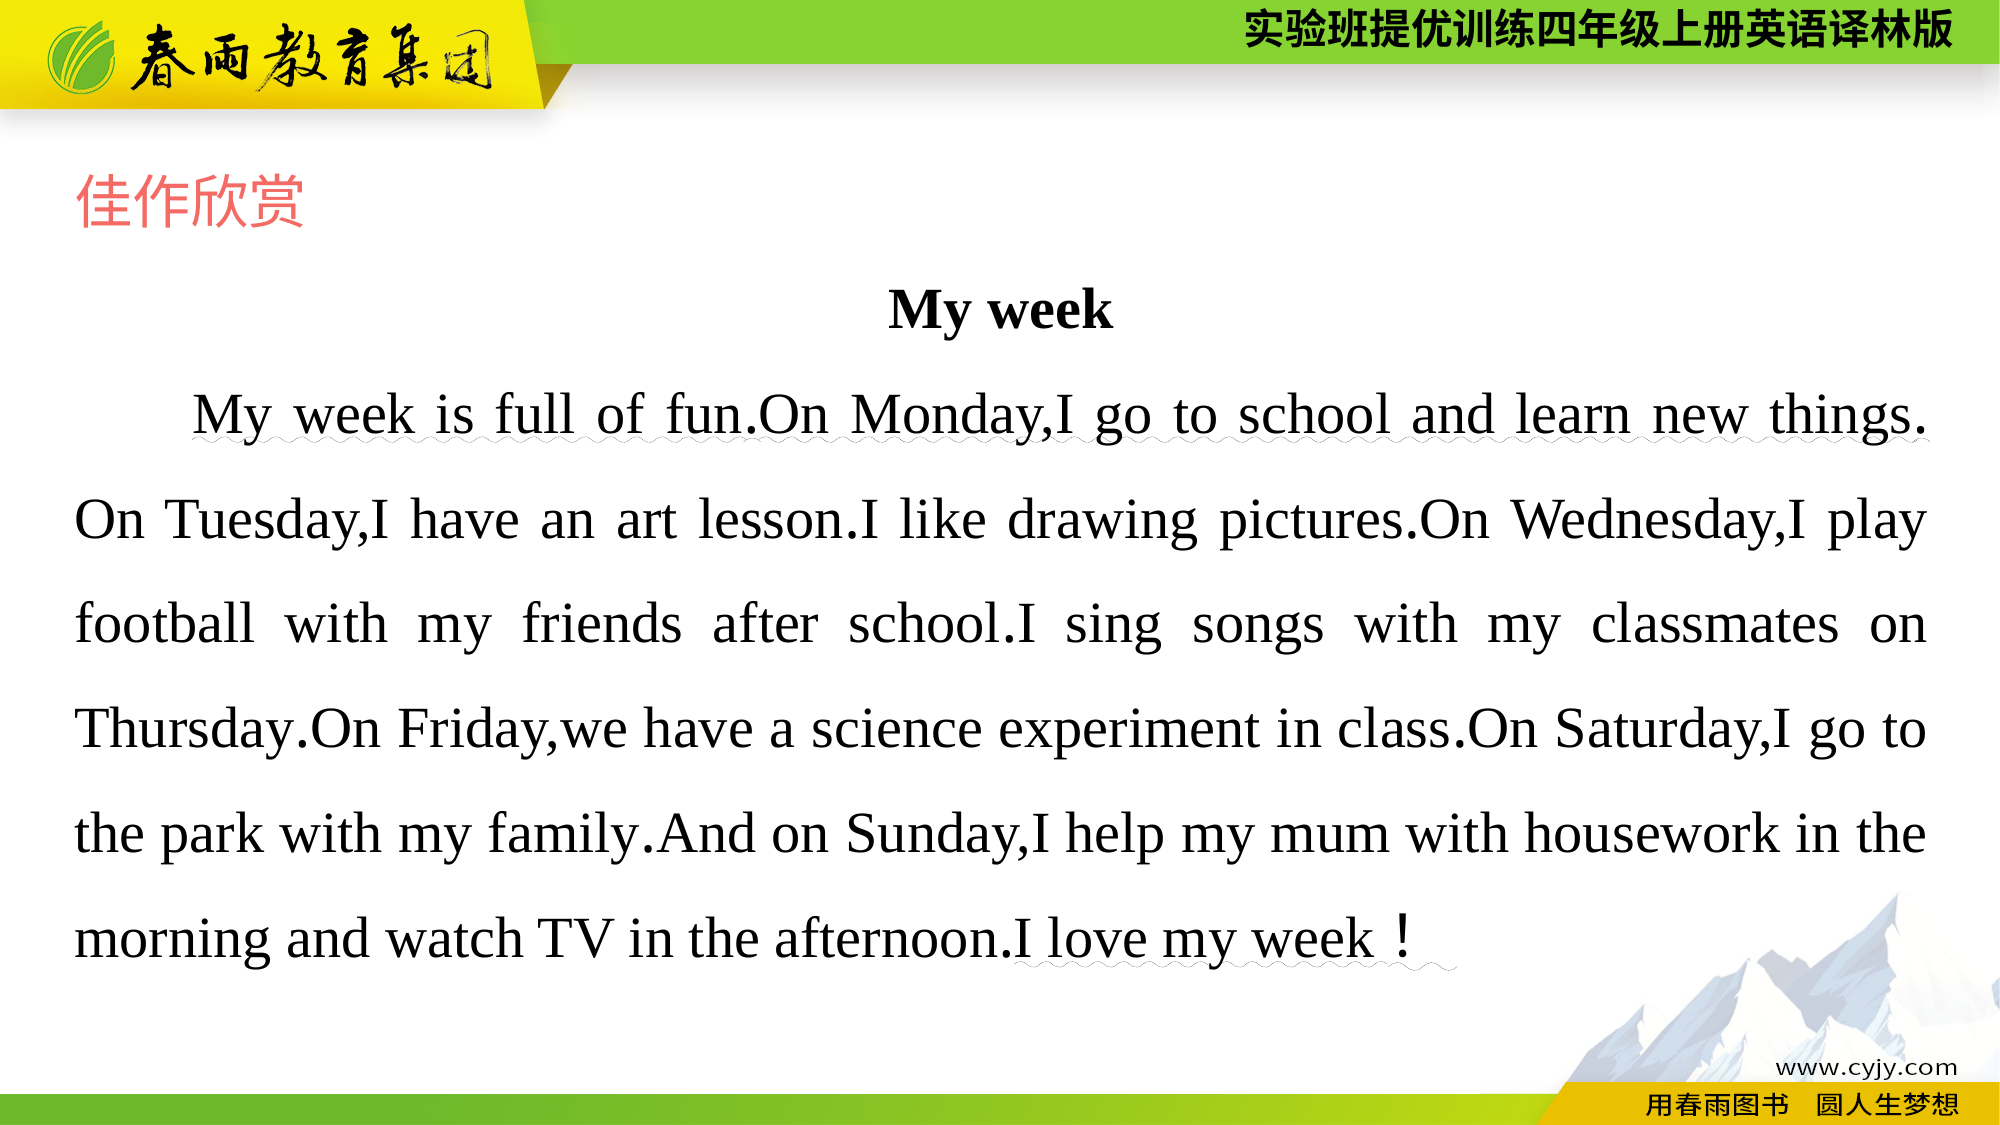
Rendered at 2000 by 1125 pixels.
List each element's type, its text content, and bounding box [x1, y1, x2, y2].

list 佳作欣赏 My week My week is full of fun.On Monday,I go to school and learn new things. On Tuesday,I have an art lesson.I like drawing pictures.On Wednesday,I play football with my friends after school.I sing songs with my classmates on Thursday.On Friday,we have a science experiment in class.On Saturday,I go to the park with my family.And on Sunday,I help my mum with housework in the morning and watch TV in the afternoon.I love my week！ [59, 122, 1944, 986]
picture [0, 0, 2000, 1125]
